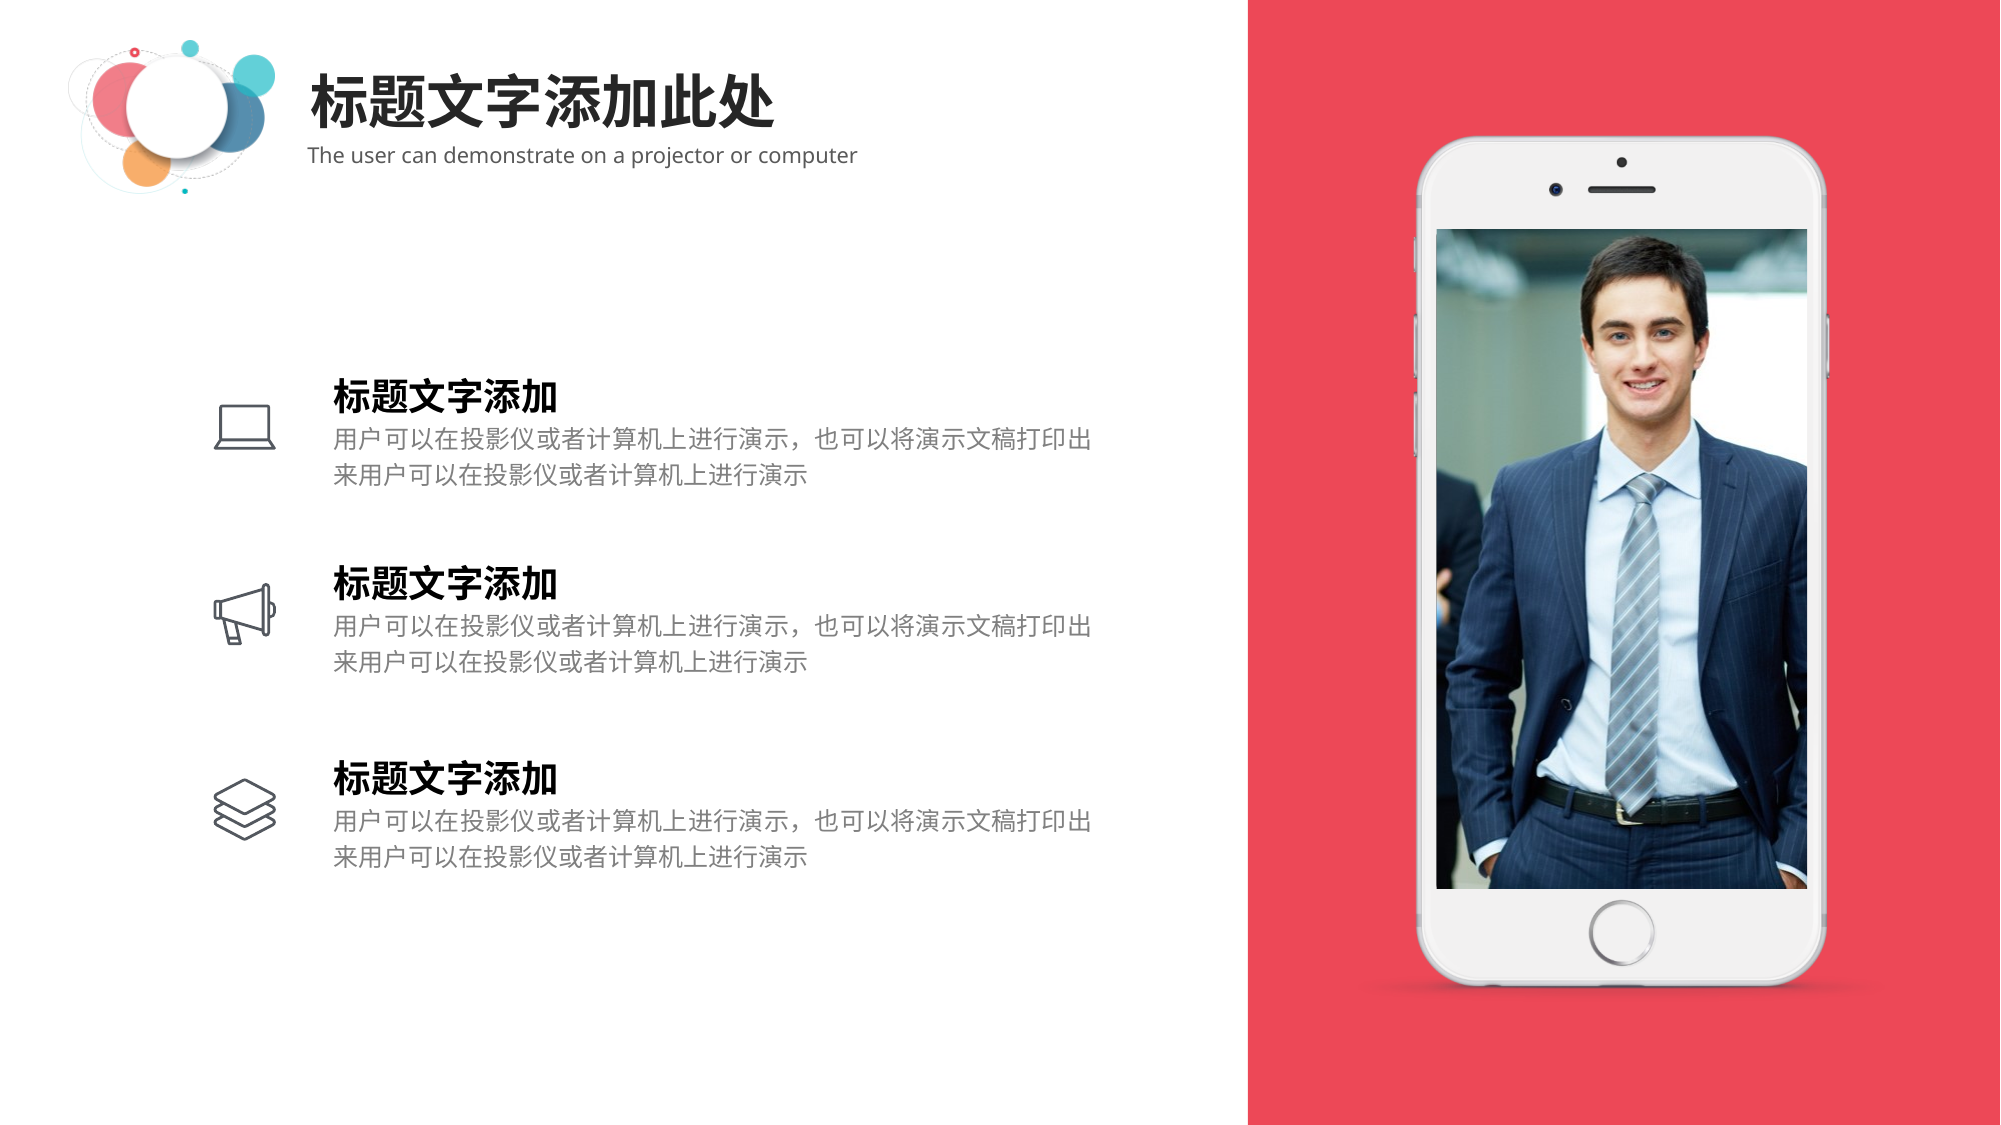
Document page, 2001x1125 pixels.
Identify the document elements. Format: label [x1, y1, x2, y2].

text_box [318, 543, 1109, 685]
text_box [318, 738, 1109, 881]
text_box [213, 582, 276, 646]
picture [1318, 82, 1930, 1043]
text_box [213, 778, 276, 841]
picture [68, 40, 275, 194]
text_box [318, 356, 1109, 498]
text_box [292, 58, 911, 176]
text_box [1247, 0, 2000, 1125]
text_box [213, 404, 276, 450]
